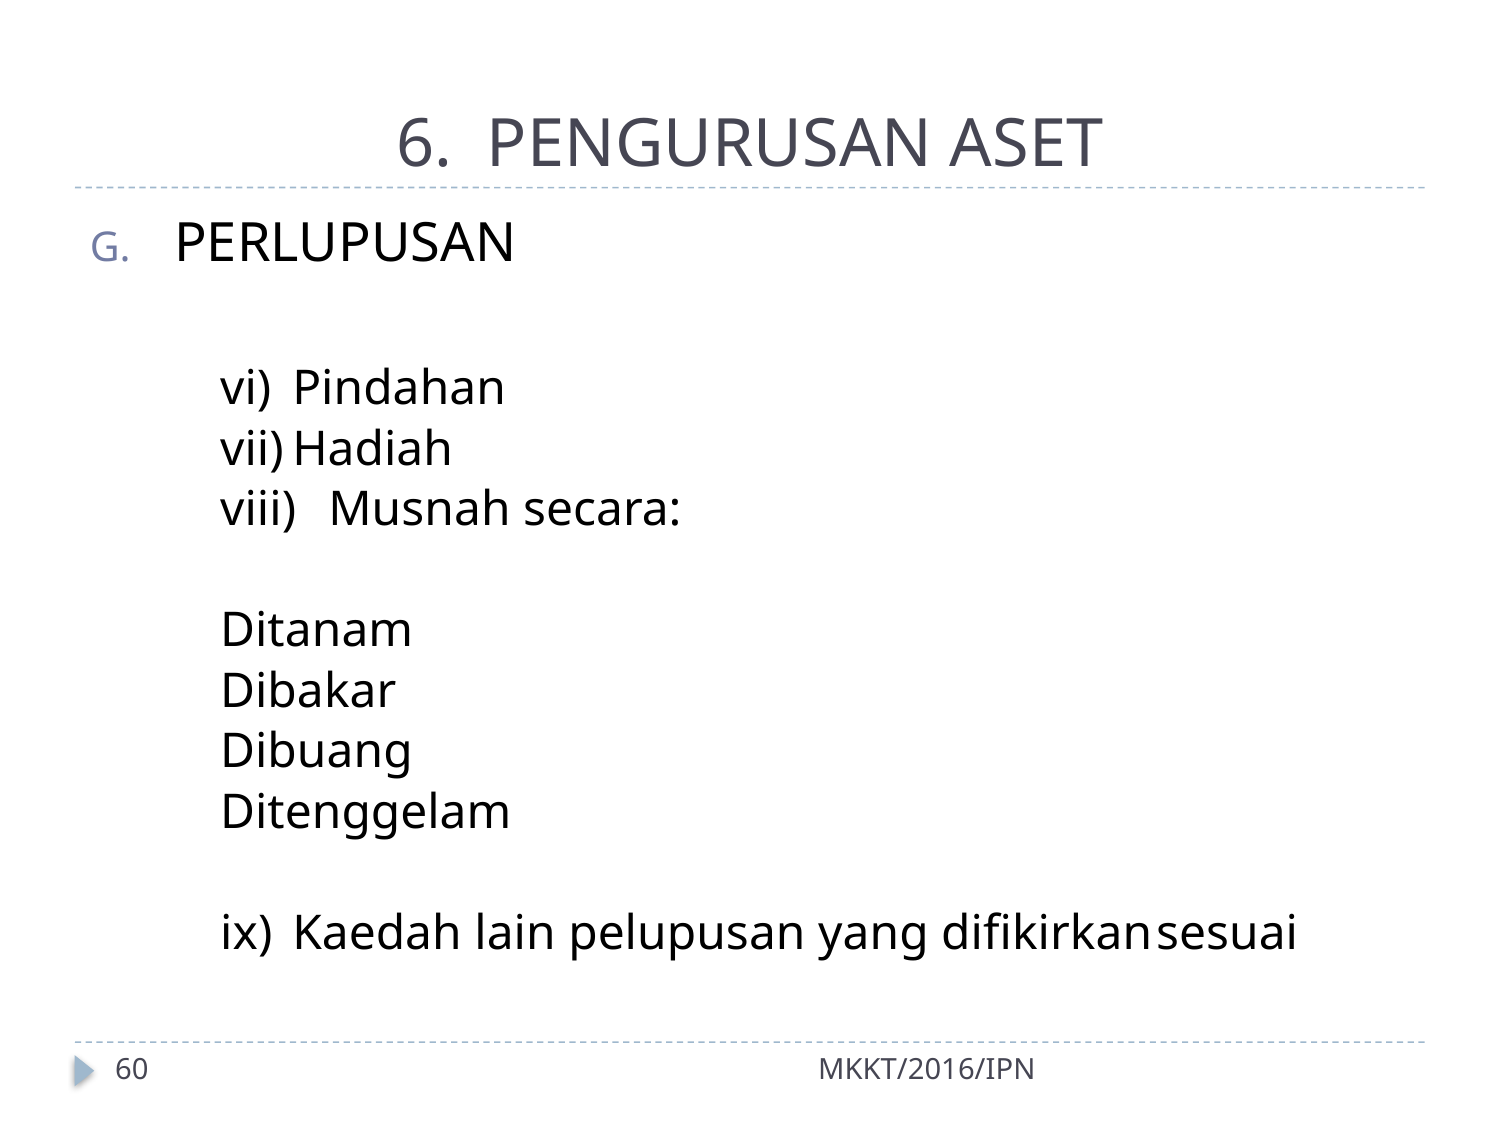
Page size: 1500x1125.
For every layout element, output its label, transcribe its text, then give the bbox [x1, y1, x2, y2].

slide_number 60 [100, 1042, 426, 1103]
title 6. PENGURUSAN ASET [75, 24, 1425, 188]
list PERLUPUSAN [75, 200, 1425, 325]
text_box vi) Pindahan vii) Hadiah viii) Musnah secara: Ditanam Dibakar Dibuang Ditenggelam ix) Kaedah lain pelupusan yang difikirkan sesuai [187, 312, 1350, 1050]
footer MKKT/2016/IPN [475, 1050, 1051, 1103]
